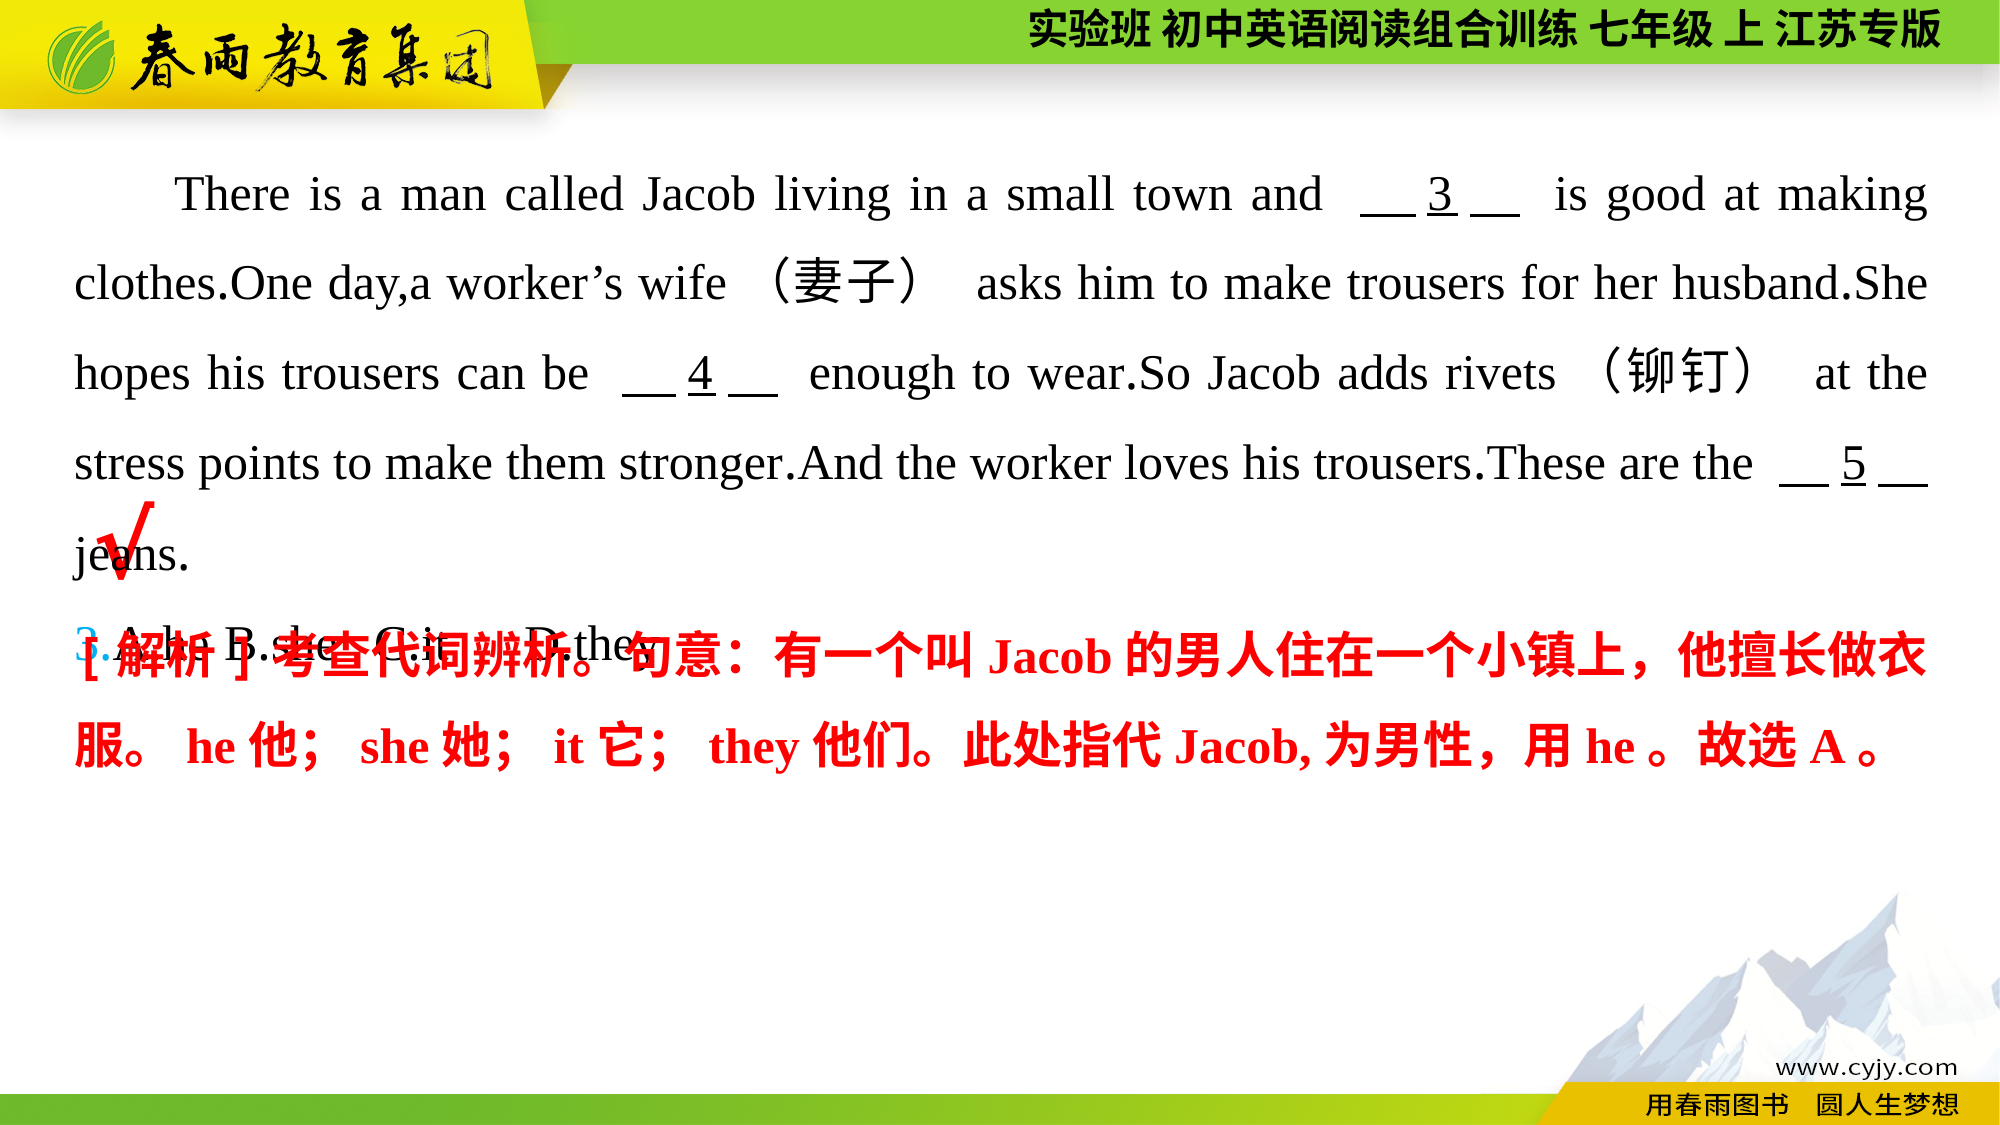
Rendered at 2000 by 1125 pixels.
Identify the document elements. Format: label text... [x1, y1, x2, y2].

list There is a man called Jacob living in a small town and 3 is good at making clothes.One day,a worker’s wife（妻子） asks him to make trousers for her husband.She hopes his trousers can be 4 enough to wear.So Jacob adds rivets（铆钉） at the stress points to make them stronger.And the worker loves his trousers.These are the 5 jeans. 3.A.he B.she C.it D.they [59, 122, 1944, 586]
text_box [解析]考查代词辨析。句意：有一个叫Jacob的男人住在一个小镇上，他擅长做衣服。he他；she她；it它；they他们。此处指代Jacob,为男性，用he。故选A。 [59, 586, 1944, 782]
picture [0, 0, 2000, 1125]
